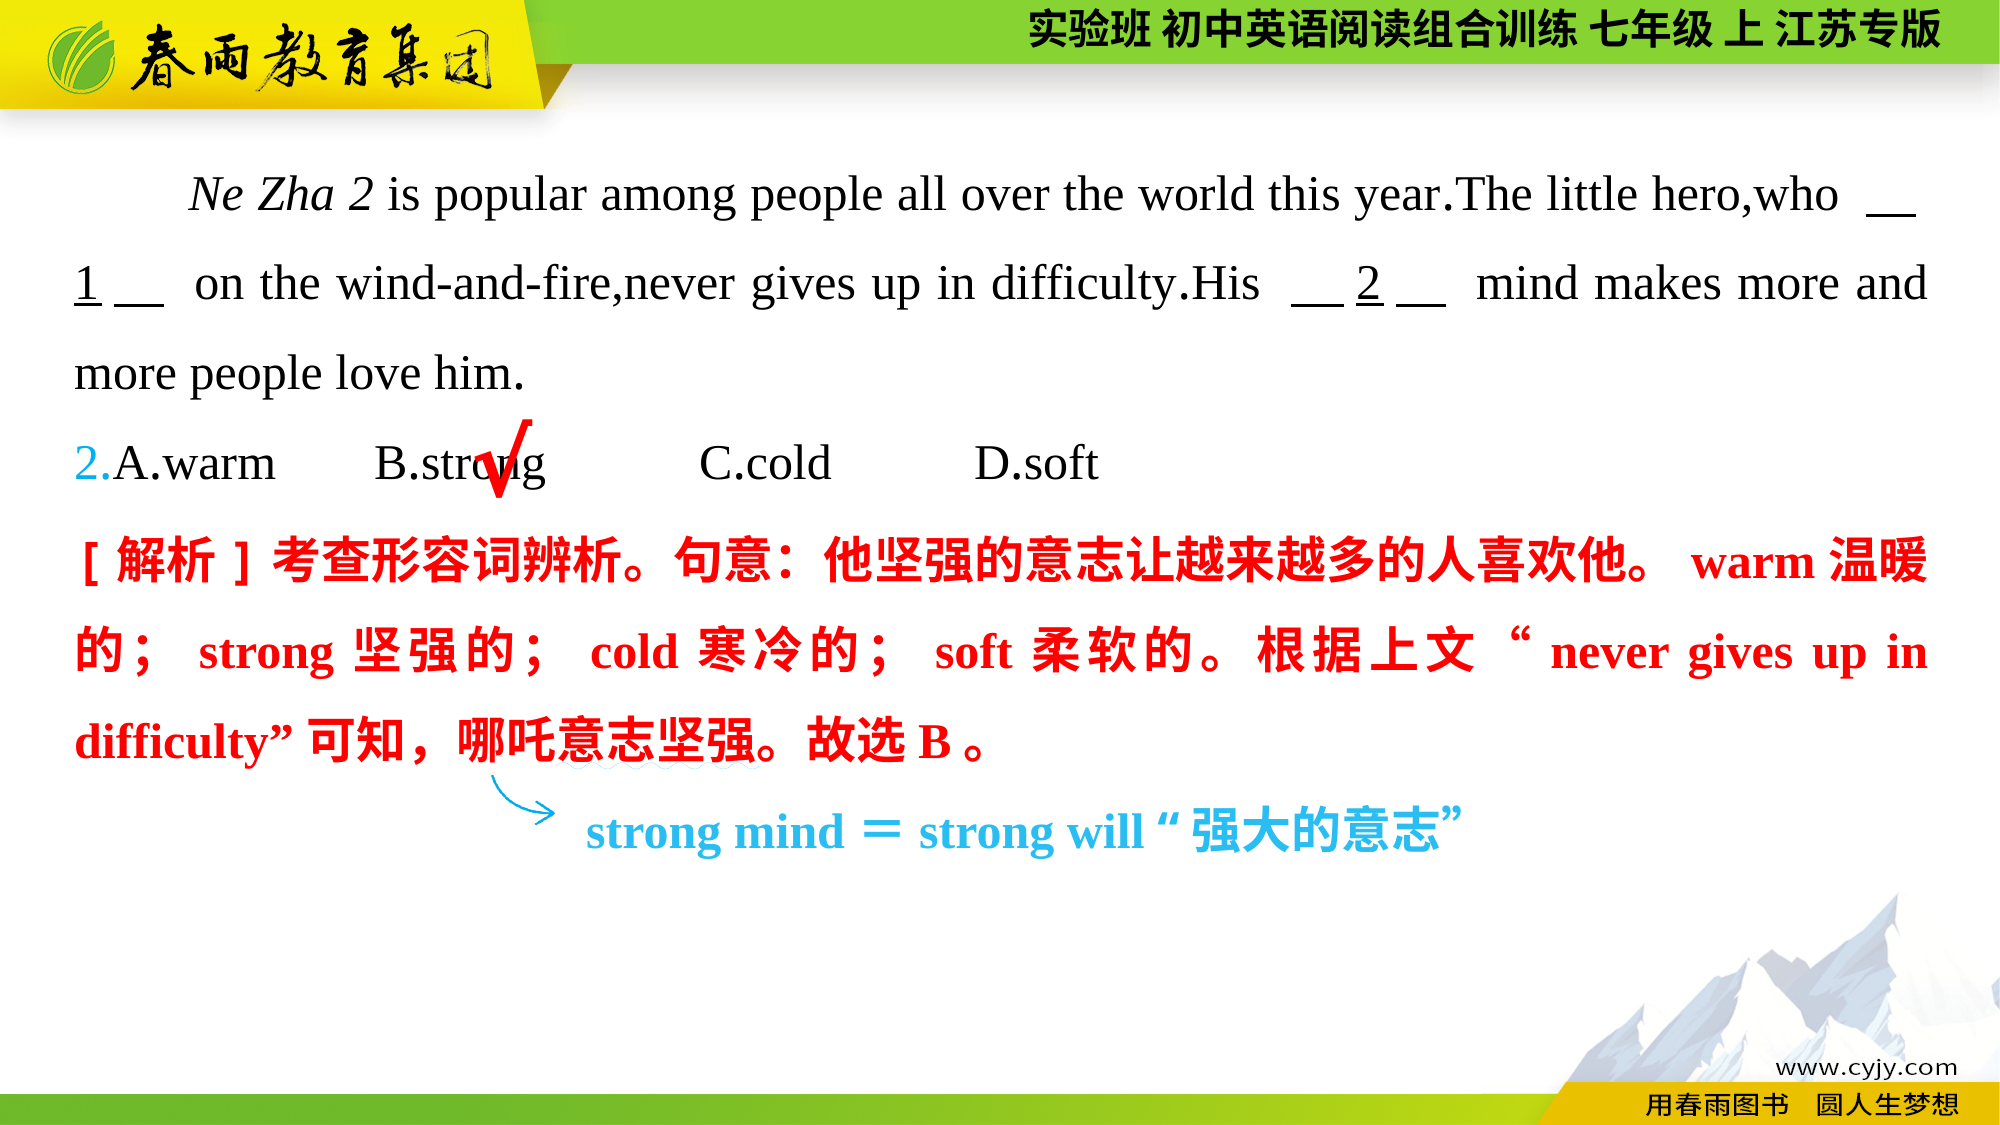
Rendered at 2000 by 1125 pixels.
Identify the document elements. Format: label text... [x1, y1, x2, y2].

text_box √ [456, 397, 555, 490]
text_box [解析]考查形容词辨析。句意：他坚强的意志让越来越多的人喜欢他。warm温暖的；strong坚强的；cold寒冷的；soft柔软的。根据上文“never gives up in difficulty”可知，哪吒意志坚强。故选B。 strong mind＝strong will “强大的意志” [59, 490, 1944, 866]
picture [0, 0, 2000, 1125]
list Ne Zha 2 is popular among people all over the world this year.The little hero,who 1 on the wind-and-fire,never gives up in difficulty.His 2 mind makes more and more people love him. 2.A.warm B.strong C.cold D.soft [59, 122, 1944, 490]
